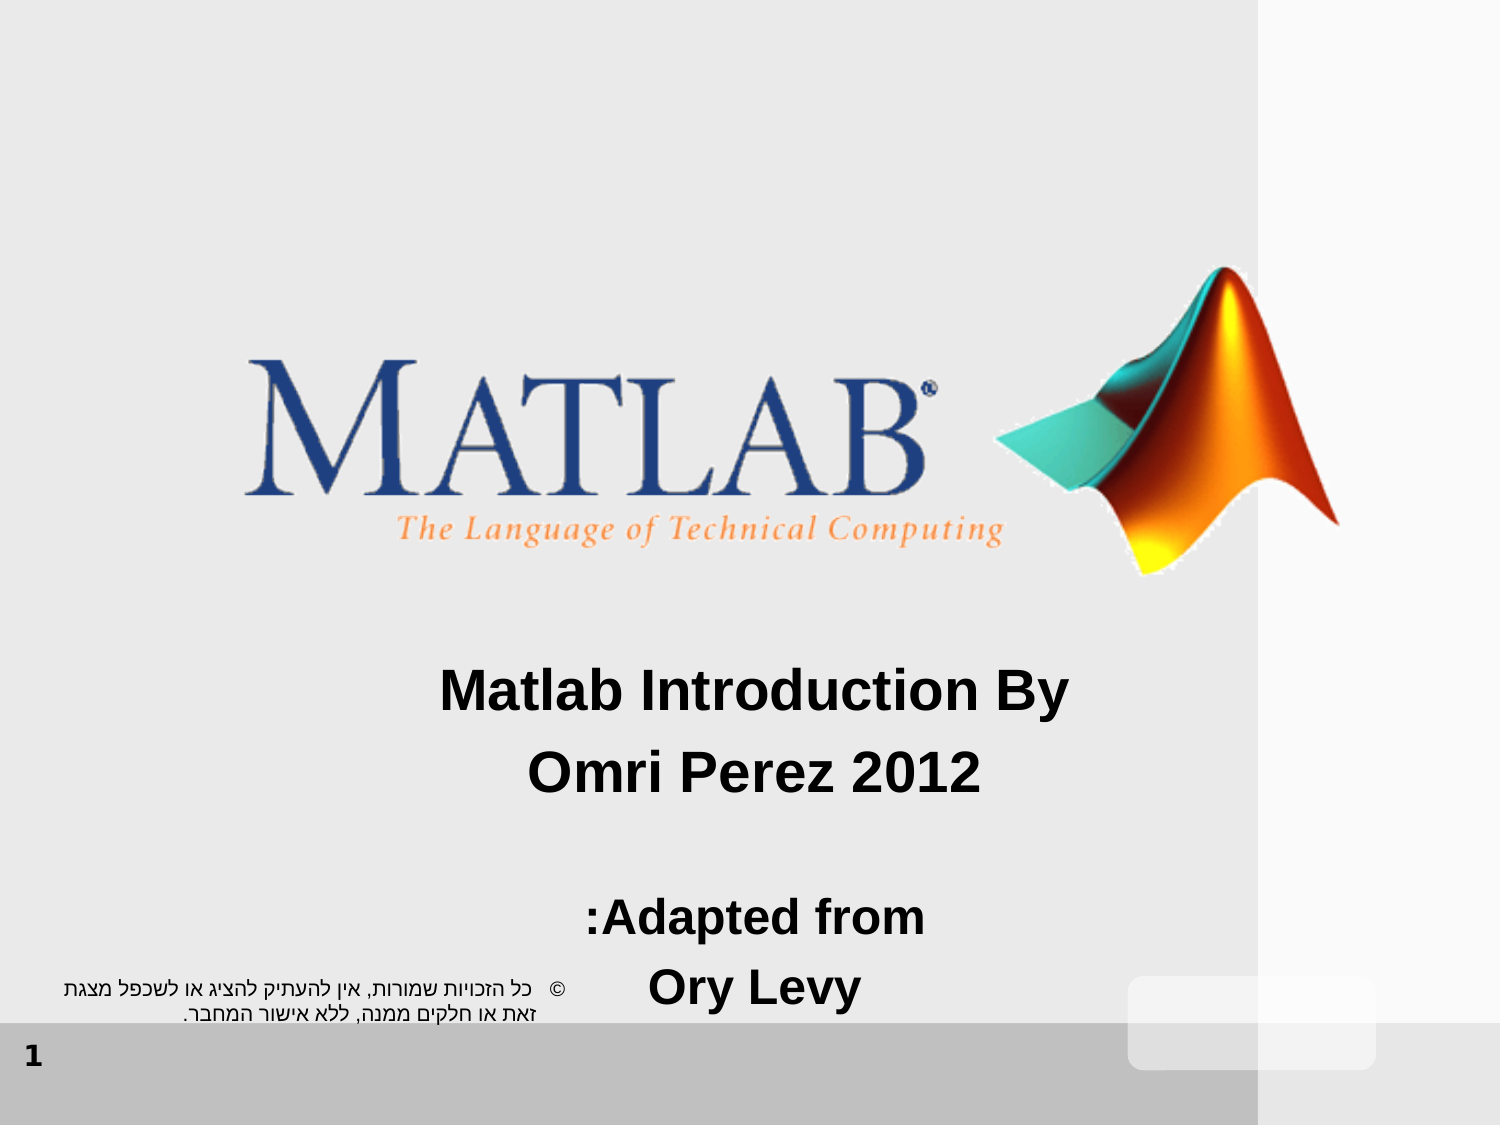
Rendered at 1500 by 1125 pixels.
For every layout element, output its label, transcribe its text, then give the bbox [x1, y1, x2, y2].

slide_number 1 [8, 1029, 359, 1108]
text_box Matlab Introduction By Omri Perez 2012 Adapted from: Ory Levy [92, 645, 1418, 870]
text_box © כל הזכויות שמורות, אין להעתיק להציג או לשכפל מצגת זאת או חלקים ממנה, ללא אישור המחבר. [29, 967, 580, 1033]
picture [157, 255, 1353, 586]
